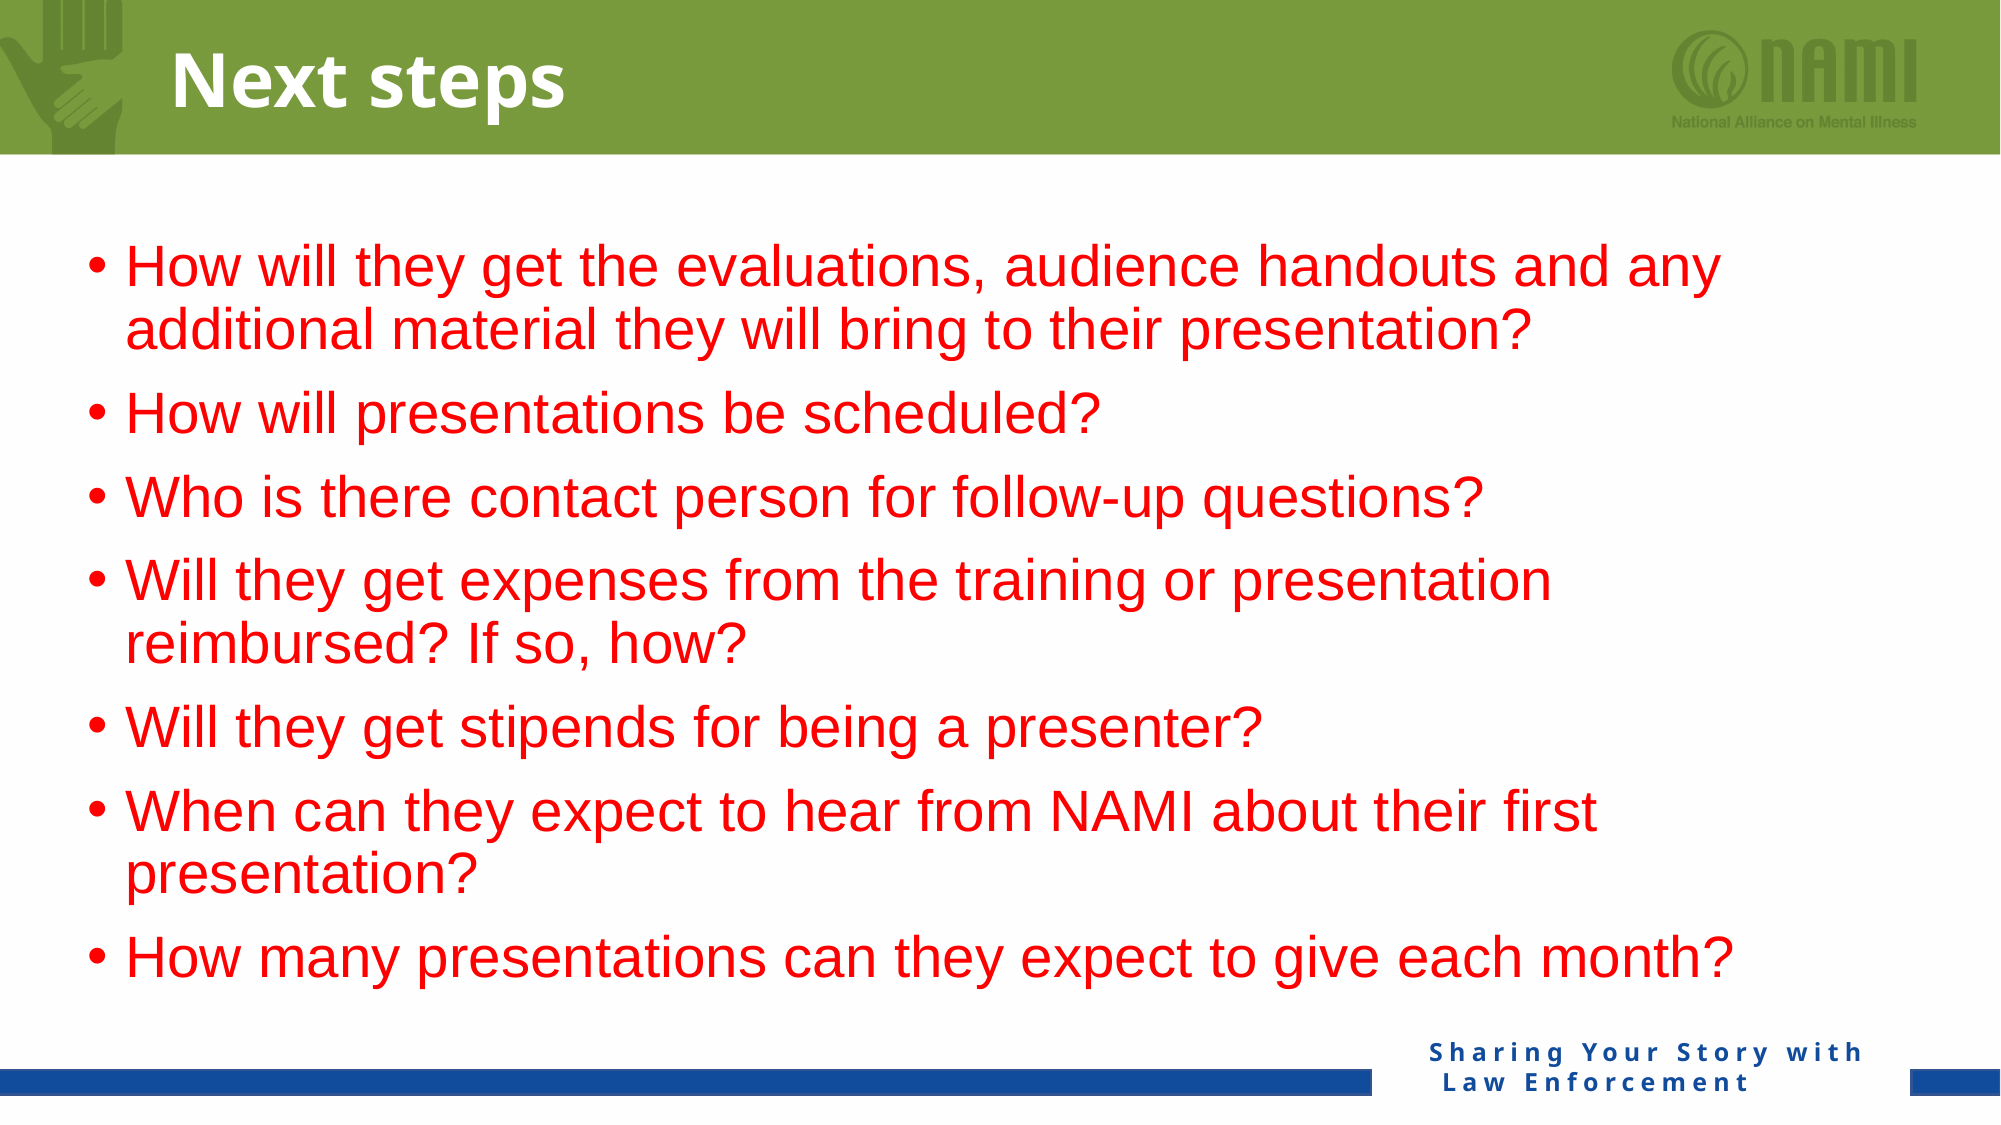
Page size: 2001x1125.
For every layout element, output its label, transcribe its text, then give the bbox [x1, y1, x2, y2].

list How will they get the evaluations, audience handouts and any additional material they will bring to their presentation? How will presentations be scheduled? Who is there contact person for follow-up questions? Will they get expenses from the training or presentation reimbursed? If so, how? Will they get stipends for being a presenter? When can they expect to hear from NAMI about their first presentation? How many presentations can they expect to give each month? [72, 229, 1863, 1053]
picture [0, 0, 2001, 1125]
footer Sharing Your Story with Law Enforcement [1391, 1036, 1913, 1097]
title Next steps [154, 6, 1863, 161]
